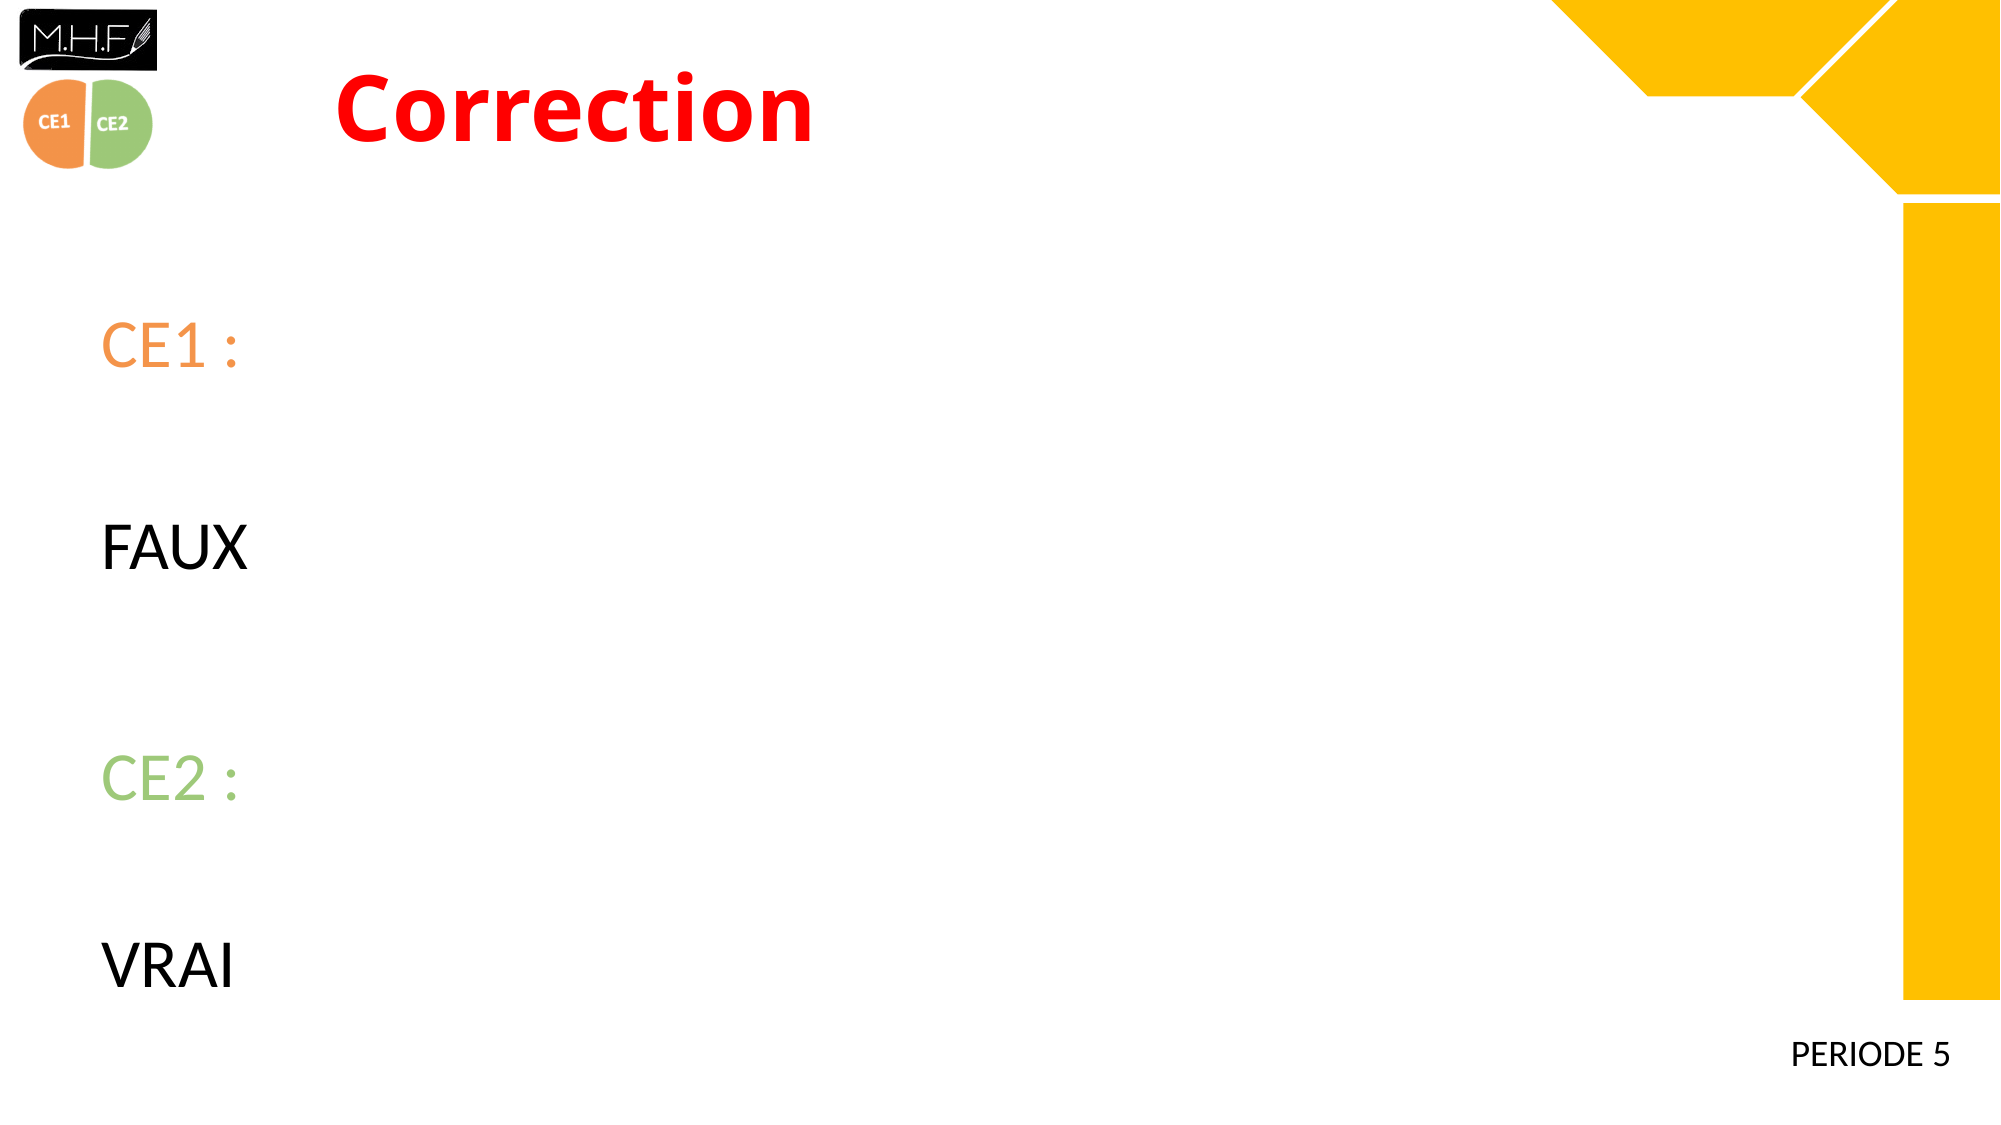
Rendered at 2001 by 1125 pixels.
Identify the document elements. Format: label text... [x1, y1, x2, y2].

list CE1 : FAUX CE2 : VRAI [86, 300, 1748, 1015]
picture [1, 7, 177, 207]
title Correction [318, 3, 1865, 221]
text_box PERIODE 5 [1362, 1021, 1967, 1125]
text_box [1549, 0, 1892, 98]
text_box [1902, 202, 2000, 1001]
text_box [1799, 0, 2000, 196]
